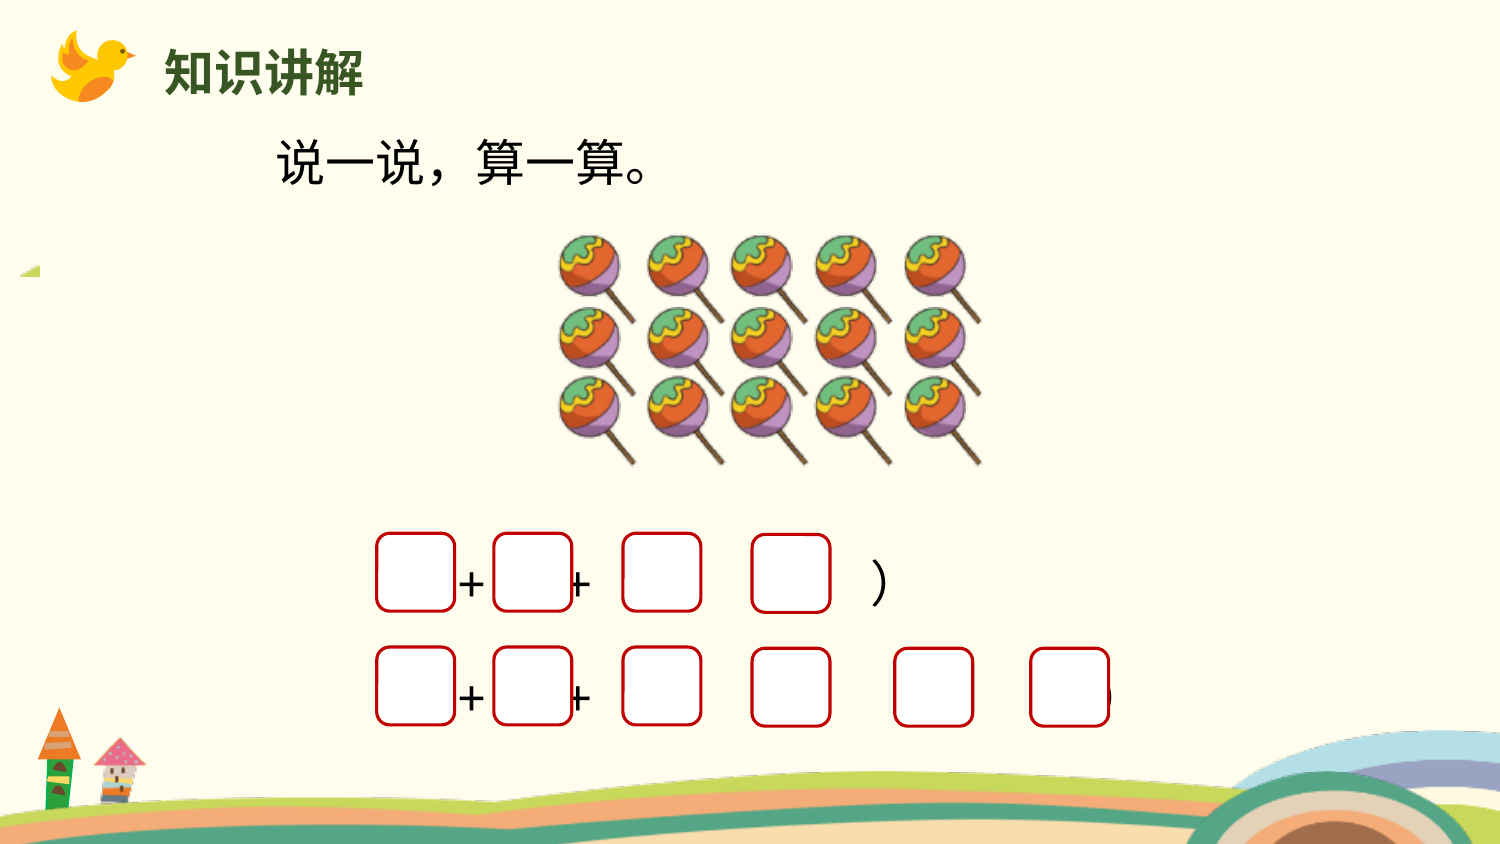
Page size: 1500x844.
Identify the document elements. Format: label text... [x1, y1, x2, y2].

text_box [376, 533, 991, 646]
picture [0, 0, 1500, 844]
text_box 知识讲解 [152, 35, 376, 107]
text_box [376, 646, 1323, 735]
text_box 说一说，算一算。 [264, 113, 1351, 197]
